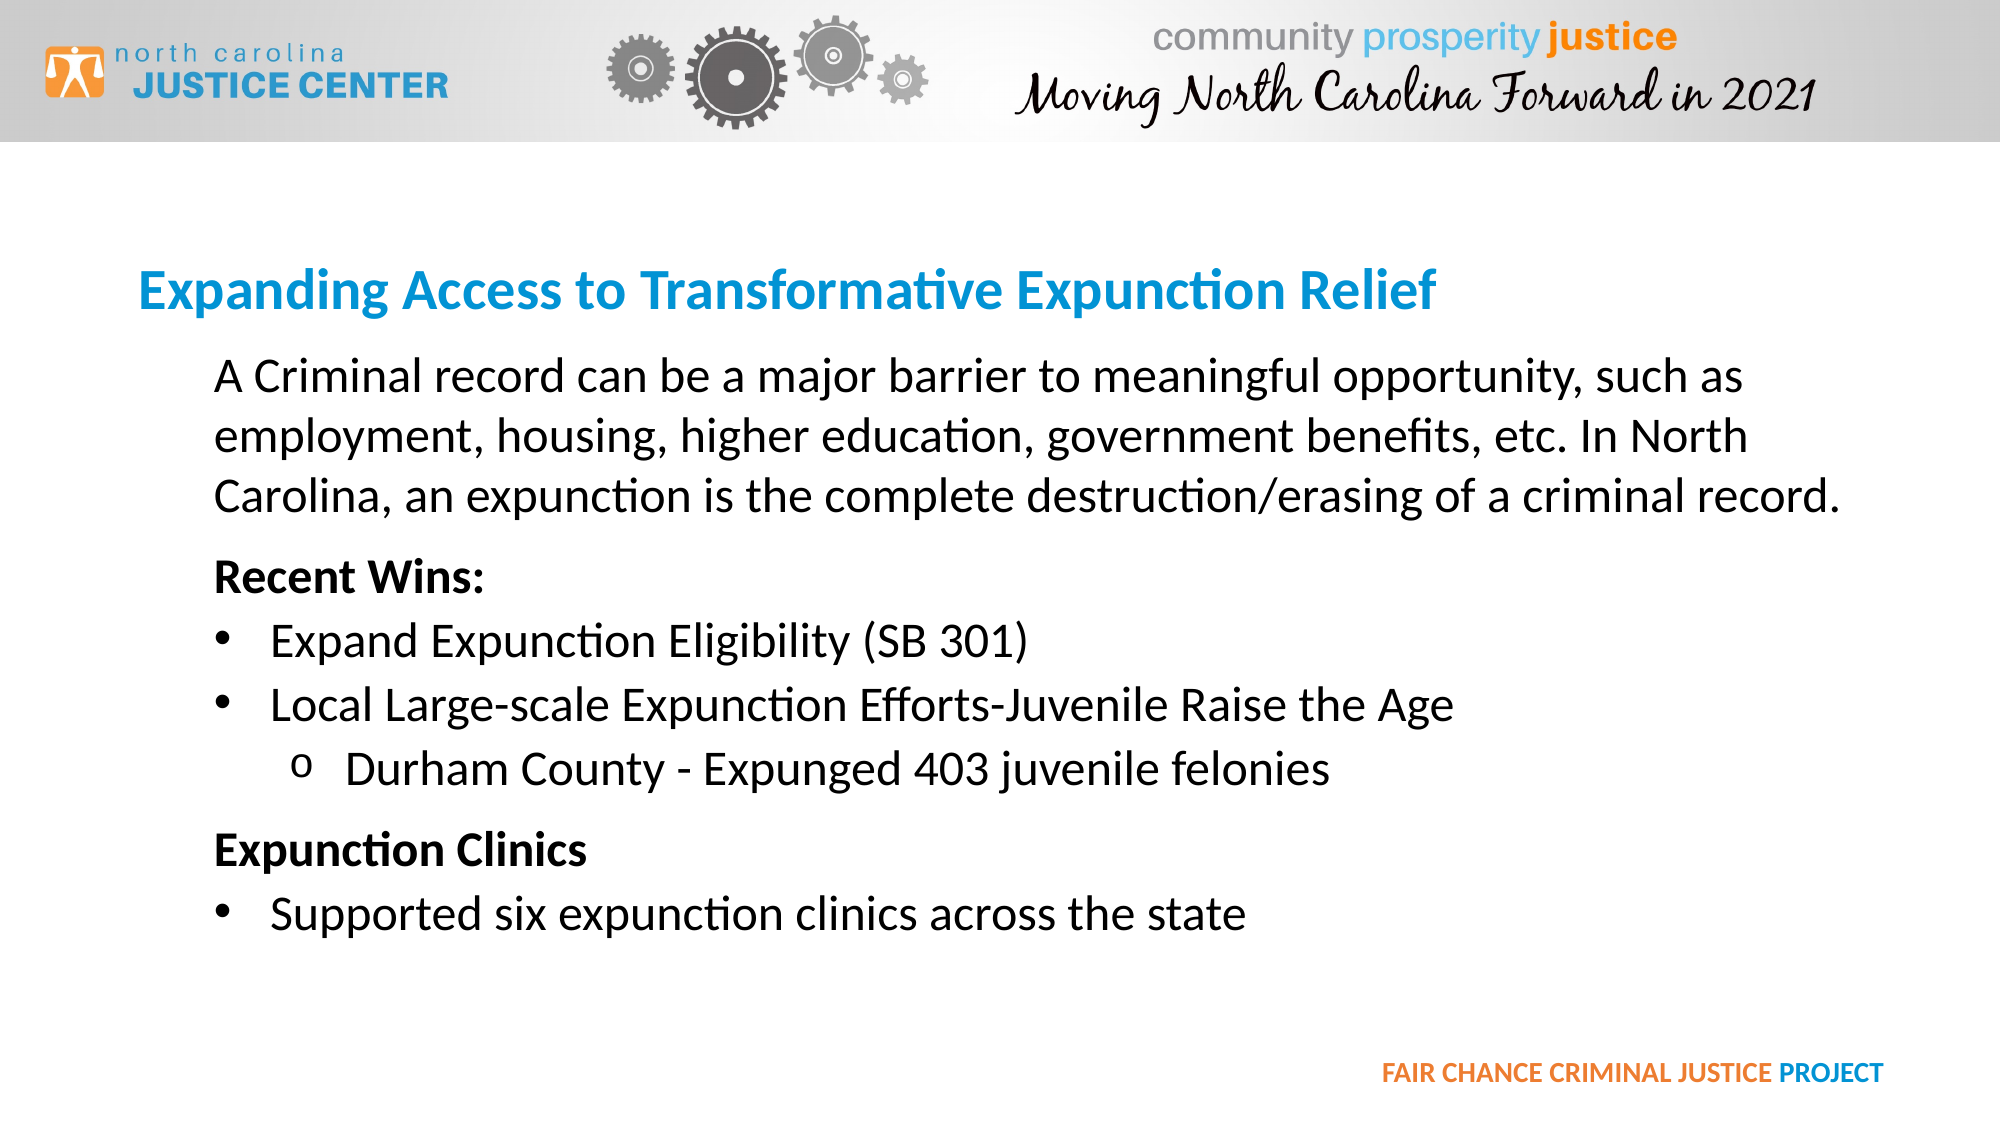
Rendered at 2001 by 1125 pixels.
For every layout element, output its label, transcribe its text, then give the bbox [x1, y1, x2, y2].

text_box FAIR CHANCE CRIMINAL JUSTICE PROJECT [161, 1053, 1884, 1089]
text_box Expanding Access to Transformative Expunction Relief A Criminal record can be a major barrier to meaningful opportunity, such as employment, housing, higher education, government benefits, etc. In North Carolina, an expunction is the complete destruction/erasing of a criminal record. Recent Wins: Expand Expunction Eligibility (SB 301) Local Large-scale Expunction Efforts-Juvenile Raise the Age Durham County - Expunged 403 juvenile felonies Expunction Clinics Supported six expunction clinics across the state [138, 251, 1862, 941]
picture [0, 0, 2000, 142]
